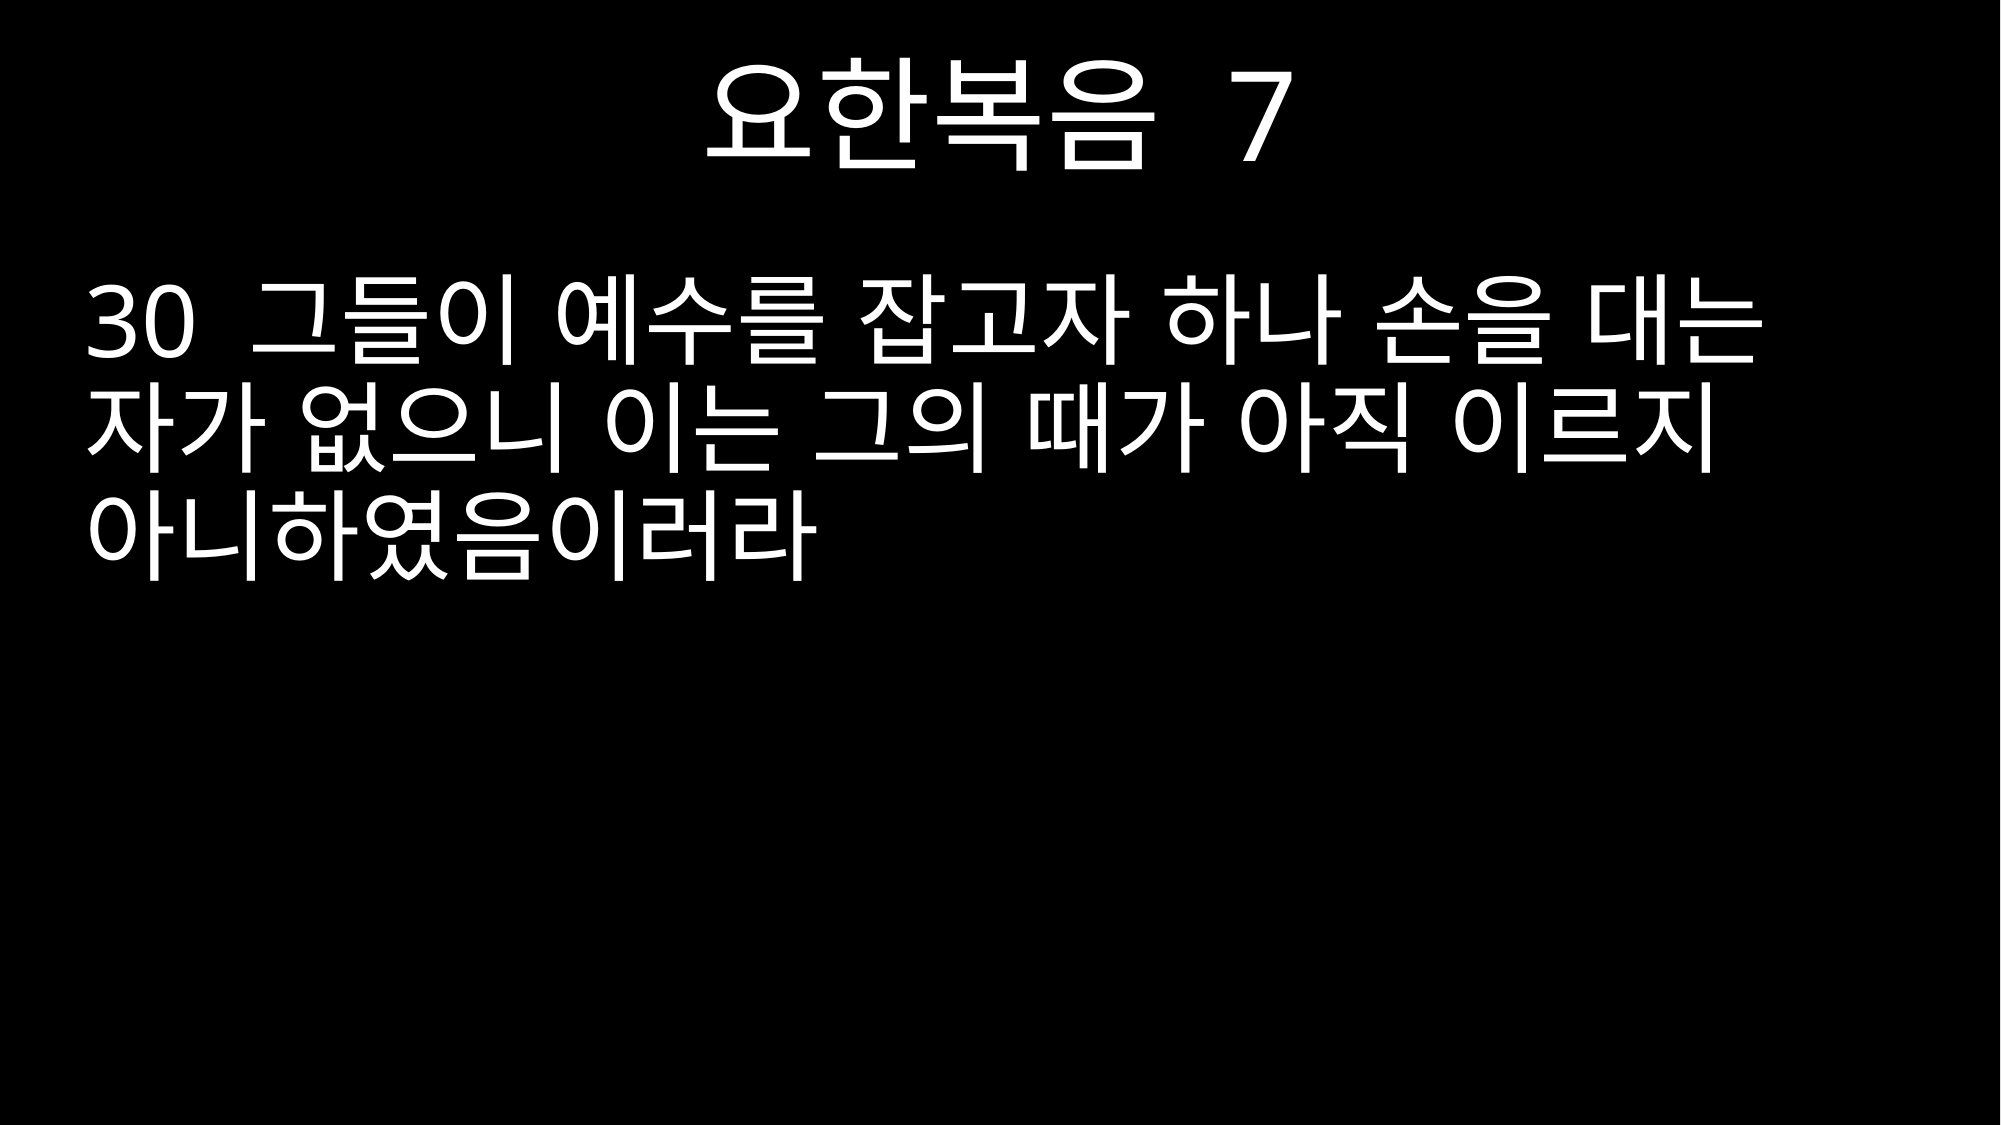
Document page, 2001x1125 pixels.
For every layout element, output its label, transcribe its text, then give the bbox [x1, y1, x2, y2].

list 30 그들이 예수를 잡고자 하나 손을 대는 자가 없으니 이는 그의 때가 아직 이르지 아니하였음이러라 [69, 263, 1953, 423]
footer 요한복음 7 [0, 32, 2000, 192]
picture [0, 0, 2001, 1125]
